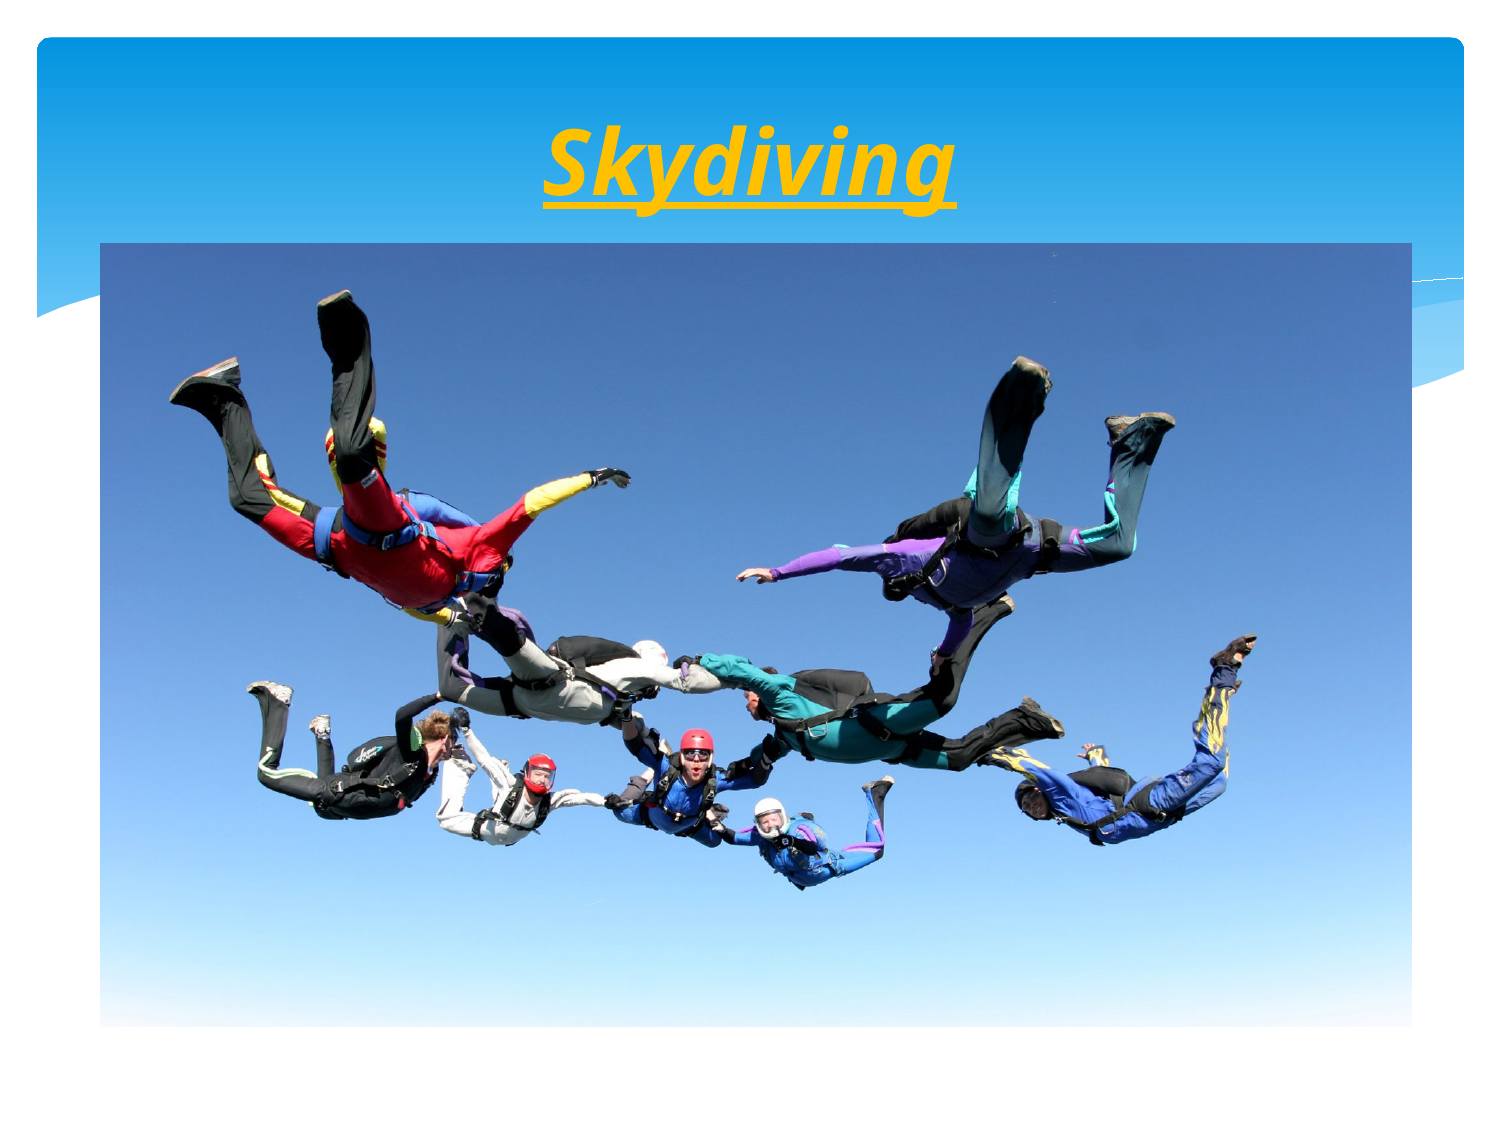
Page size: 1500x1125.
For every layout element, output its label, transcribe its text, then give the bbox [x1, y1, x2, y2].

picture [100, 243, 1412, 1027]
title Skydiving [75, 55, 1425, 261]
